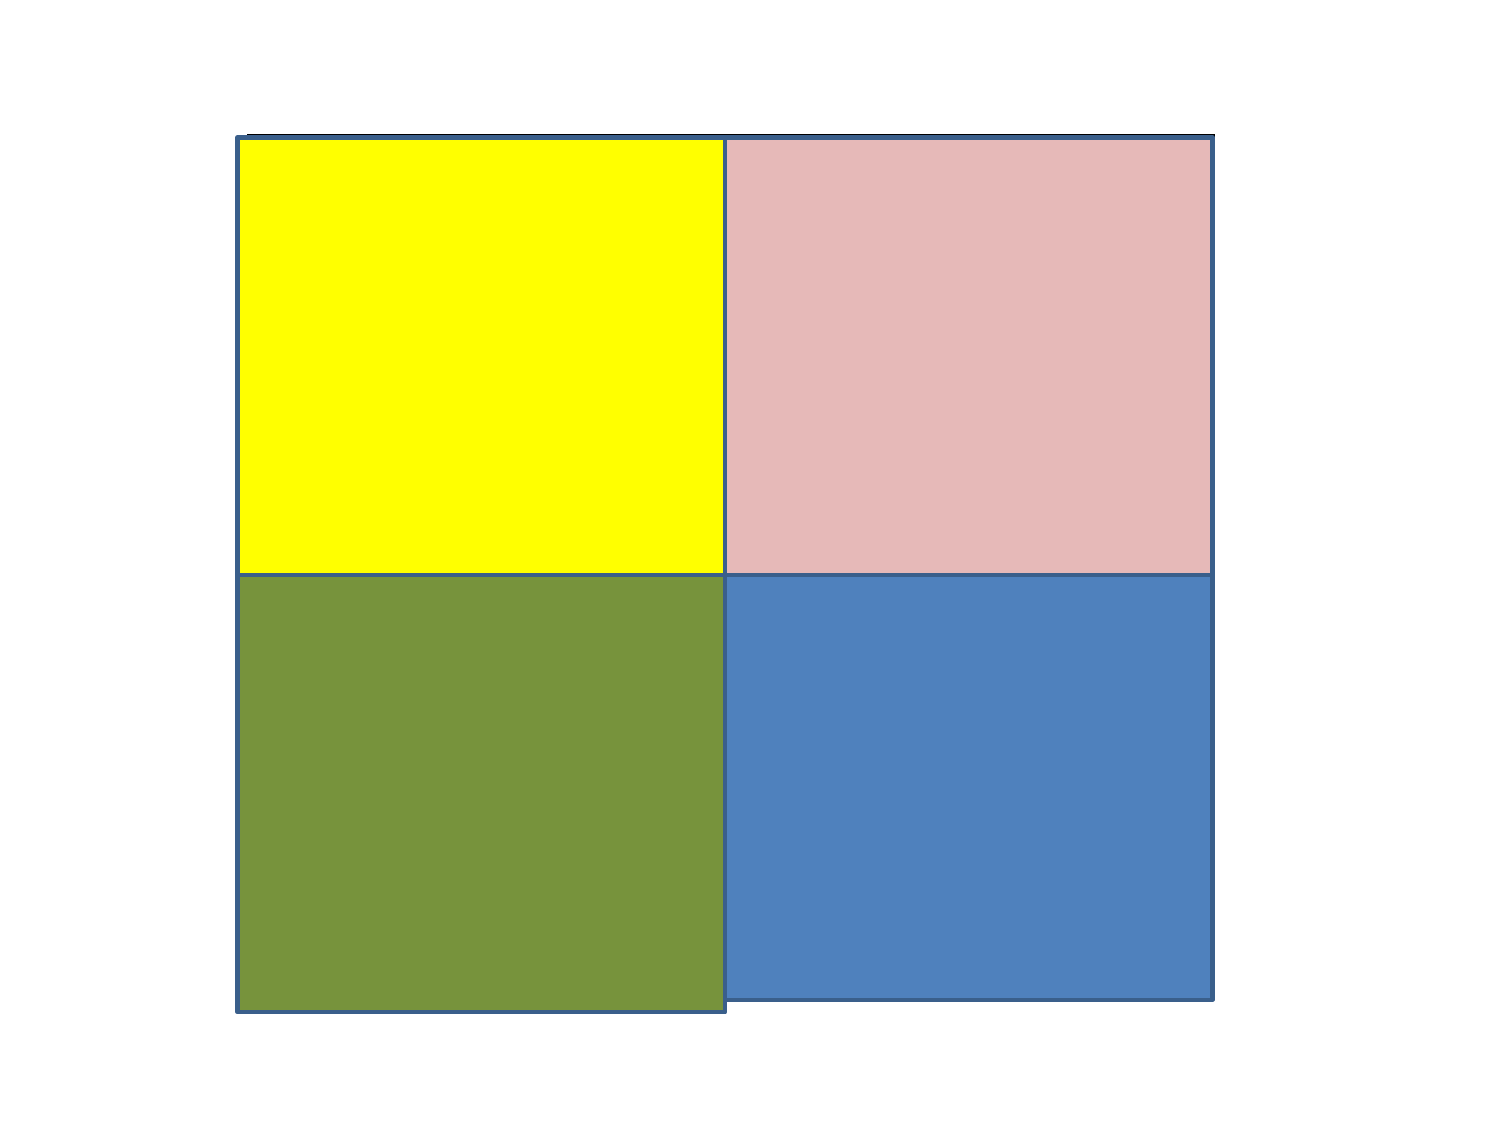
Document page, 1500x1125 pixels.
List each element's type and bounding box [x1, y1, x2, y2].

text_box [235, 135, 723, 573]
text_box [727, 577, 1215, 1002]
text_box [235, 573, 727, 1014]
text_box [723, 135, 1215, 577]
